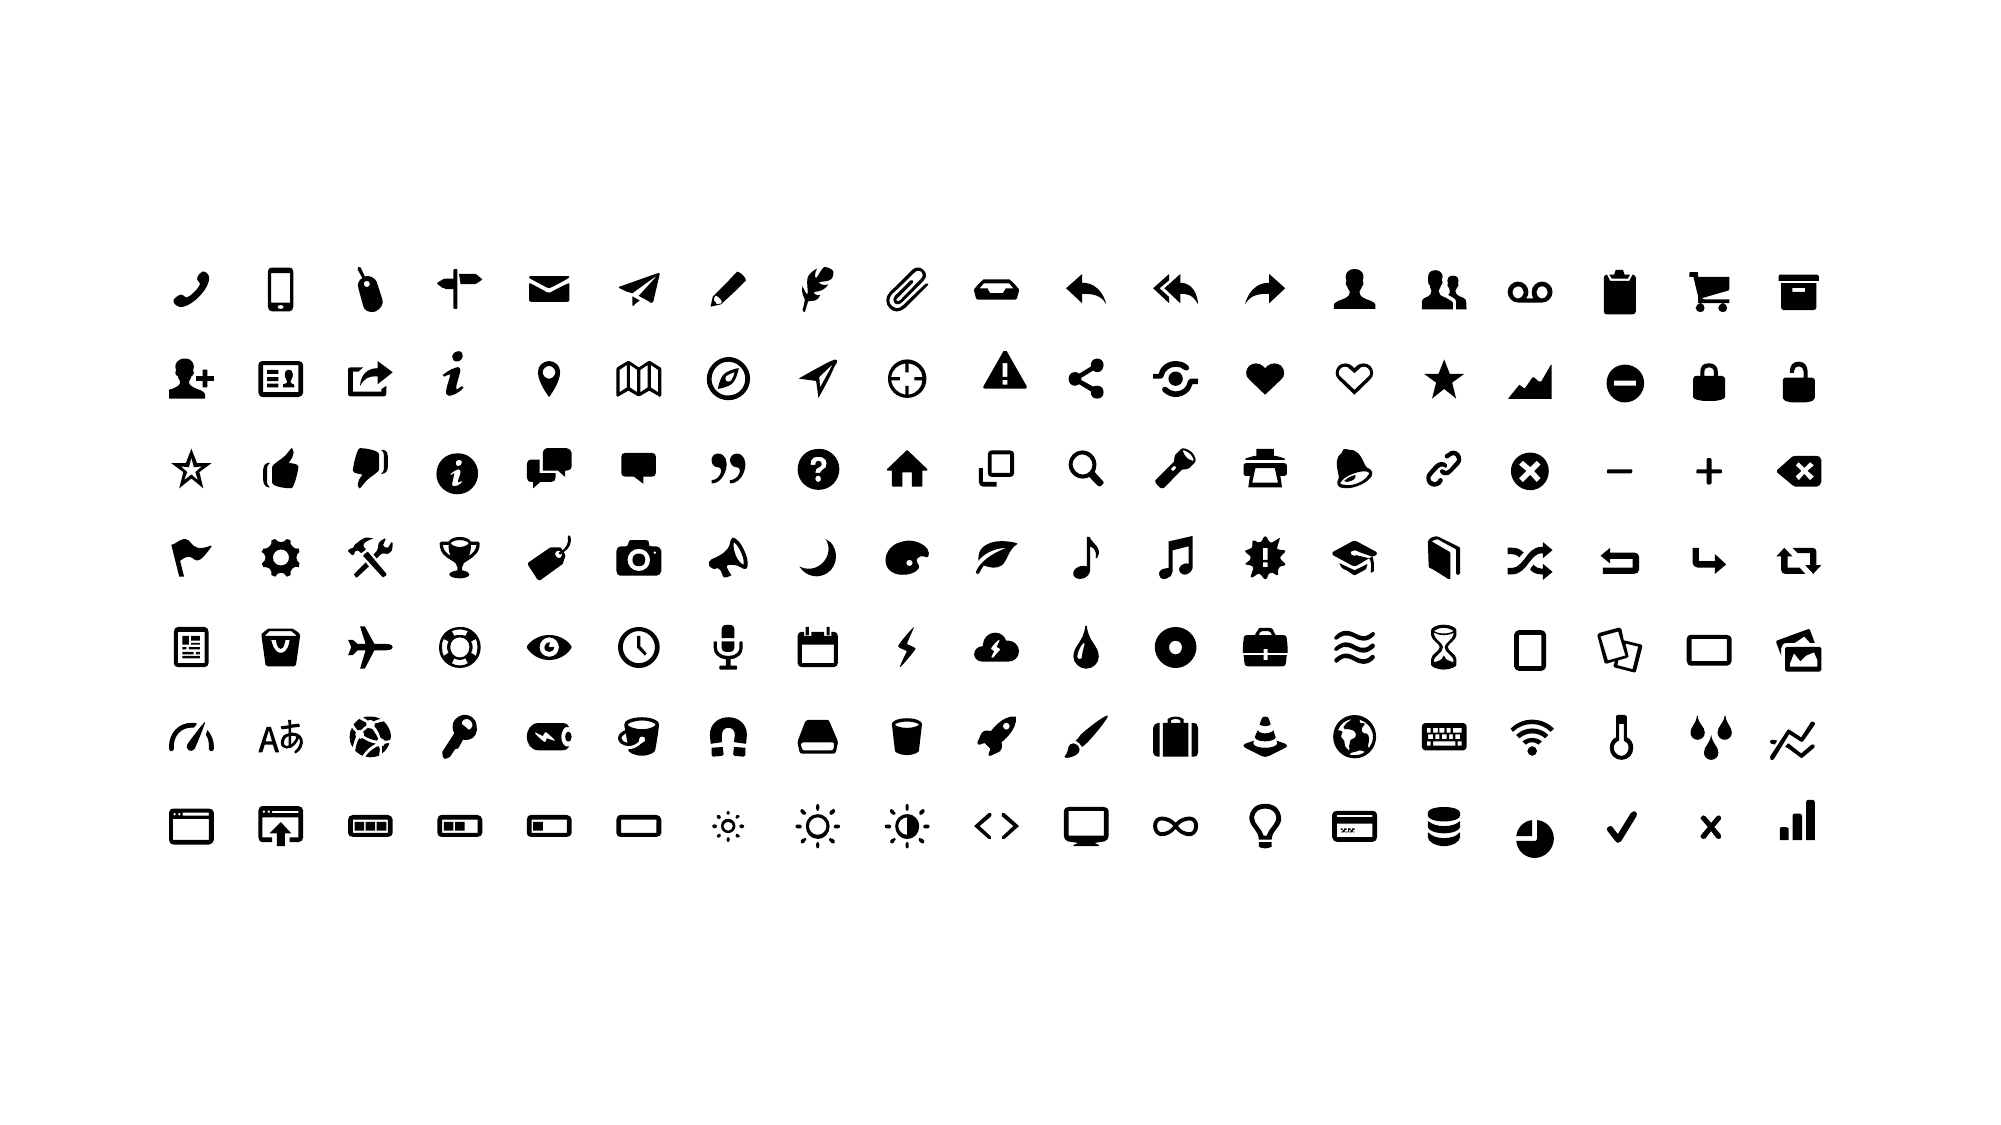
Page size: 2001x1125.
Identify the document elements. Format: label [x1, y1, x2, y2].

text_box [1068, 450, 1104, 487]
text_box [805, 814, 830, 839]
text_box [374, 721, 392, 741]
text_box [186, 722, 206, 751]
text_box [1510, 719, 1554, 732]
text_box [1696, 458, 1723, 485]
text_box [1792, 547, 1822, 574]
text_box [1703, 734, 1719, 760]
text_box [709, 717, 747, 744]
text_box [797, 448, 840, 490]
text_box [1001, 813, 1019, 839]
text_box [890, 837, 896, 844]
text_box [269, 822, 292, 847]
text_box [1242, 627, 1288, 653]
text_box [829, 837, 835, 844]
text_box [887, 359, 927, 398]
text_box [1162, 716, 1189, 757]
text_box [382, 742, 390, 754]
text_box [1246, 363, 1285, 395]
text_box [363, 727, 379, 741]
text_box [1427, 806, 1461, 822]
text_box [1153, 816, 1199, 837]
text_box [886, 267, 929, 312]
text_box [169, 358, 206, 399]
text_box [1243, 730, 1288, 757]
text_box [1424, 359, 1465, 399]
text_box [733, 746, 746, 757]
text_box [1606, 469, 1633, 474]
text_box [437, 269, 458, 309]
text_box [799, 539, 836, 577]
text_box [1530, 563, 1553, 580]
text_box [1700, 815, 1722, 839]
text_box [1507, 281, 1553, 303]
text_box [1335, 363, 1374, 395]
text_box [616, 814, 662, 837]
text_box [1785, 646, 1822, 672]
text_box [632, 296, 640, 307]
text_box [1427, 832, 1461, 847]
text_box [1426, 461, 1447, 487]
text_box [1792, 813, 1803, 841]
text_box [381, 449, 388, 474]
text_box [616, 361, 662, 398]
text_box [526, 723, 570, 751]
text_box [1258, 842, 1272, 849]
text_box [1600, 547, 1640, 574]
text_box [1153, 273, 1170, 304]
text_box [617, 626, 660, 669]
text_box [829, 809, 836, 815]
text_box [261, 628, 301, 667]
text_box [884, 824, 892, 829]
text_box [258, 726, 280, 753]
text_box [1333, 269, 1376, 309]
text_box [1068, 358, 1104, 399]
text_box [1164, 273, 1199, 305]
text_box [721, 818, 736, 834]
text_box [1334, 630, 1375, 641]
text_box [442, 714, 477, 759]
text_box [280, 719, 303, 754]
text_box [1522, 737, 1542, 745]
text_box [975, 541, 1018, 574]
text_box [618, 717, 659, 756]
text_box [1336, 449, 1373, 489]
text_box [800, 809, 807, 815]
text_box [974, 632, 1019, 662]
text_box [891, 718, 923, 756]
text_box [526, 814, 572, 837]
text_box [527, 535, 571, 581]
text_box [1516, 820, 1554, 858]
text_box [618, 272, 660, 303]
text_box [1334, 653, 1375, 664]
text_box [978, 468, 997, 487]
text_box [1332, 810, 1378, 842]
text_box [1153, 722, 1160, 757]
text_box [205, 730, 214, 752]
text_box [173, 271, 210, 308]
text_box [710, 271, 746, 307]
text_box [1427, 536, 1461, 579]
text_box [1243, 655, 1287, 667]
text_box [1510, 452, 1549, 491]
text_box [1606, 364, 1645, 403]
text_box [348, 626, 393, 669]
text_box [353, 718, 367, 731]
text_box [196, 369, 214, 388]
text_box [442, 367, 464, 396]
text_box [706, 356, 751, 401]
text_box [729, 453, 746, 484]
text_box [1514, 630, 1547, 671]
text_box [1781, 283, 1817, 311]
text_box [1690, 715, 1705, 740]
text_box [1603, 269, 1636, 315]
text_box [977, 716, 1016, 756]
text_box [169, 808, 214, 845]
text_box [565, 731, 572, 742]
text_box [1339, 563, 1368, 576]
text_box [526, 634, 572, 661]
text_box [169, 722, 198, 752]
text_box [452, 351, 463, 362]
text_box [1066, 273, 1107, 305]
text_box [1693, 363, 1726, 401]
text_box [1778, 274, 1819, 281]
text_box [1421, 270, 1453, 310]
text_box [711, 453, 727, 484]
text_box [1063, 806, 1109, 847]
text_box [1259, 716, 1271, 727]
text_box [886, 450, 928, 487]
text_box [353, 538, 393, 578]
text_box [529, 276, 570, 289]
text_box [802, 266, 834, 312]
text_box [1527, 746, 1538, 756]
text_box [1168, 371, 1183, 386]
text_box [1806, 799, 1815, 841]
text_box [1158, 535, 1193, 580]
text_box [1776, 547, 1806, 574]
text_box [1153, 361, 1190, 379]
text_box [355, 738, 376, 756]
text_box [1245, 448, 1285, 460]
text_box [918, 837, 925, 844]
text_box [1064, 715, 1108, 758]
text_box [800, 837, 807, 844]
text_box [439, 536, 480, 579]
text_box [1073, 625, 1099, 669]
text_box [797, 719, 838, 754]
text_box [1609, 714, 1634, 760]
text_box [1776, 629, 1815, 656]
text_box [797, 626, 838, 668]
text_box [272, 448, 299, 489]
text_box [1154, 626, 1197, 669]
text_box [898, 626, 916, 668]
text_box [363, 716, 381, 722]
text_box [974, 279, 1019, 300]
text_box [348, 814, 393, 837]
text_box [1245, 536, 1286, 580]
text_box [357, 266, 383, 313]
text_box [365, 746, 380, 758]
text_box [1779, 827, 1789, 841]
text_box [1427, 821, 1461, 834]
text_box [895, 814, 920, 839]
text_box [1508, 364, 1552, 399]
text_box [171, 448, 212, 489]
text_box [798, 359, 838, 398]
text_box [1439, 450, 1462, 476]
text_box [1692, 547, 1727, 574]
text_box [711, 746, 724, 757]
text_box [171, 539, 212, 577]
text_box [983, 351, 1027, 389]
text_box [1686, 634, 1732, 666]
text_box [616, 540, 662, 576]
text_box [173, 626, 209, 668]
text_box [1717, 715, 1732, 740]
text_box [1155, 448, 1196, 489]
text_box [1770, 721, 1815, 760]
text_box [1073, 536, 1099, 579]
text_box [1243, 463, 1287, 488]
text_box [542, 448, 572, 478]
text_box [889, 809, 896, 815]
text_box [258, 361, 304, 398]
text_box [974, 813, 992, 839]
text_box [713, 624, 743, 670]
text_box [709, 537, 748, 578]
text_box [537, 361, 561, 398]
text_box [529, 283, 570, 302]
text_box [1777, 455, 1822, 487]
text_box [459, 273, 483, 285]
text_box [261, 539, 300, 577]
text_box [1516, 728, 1549, 739]
text_box [1689, 272, 1730, 313]
text_box [833, 824, 841, 829]
text_box [267, 267, 294, 312]
text_box [348, 367, 387, 397]
text_box [349, 727, 356, 747]
text_box [1421, 723, 1467, 751]
text_box [439, 626, 481, 668]
text_box [987, 450, 1015, 477]
text_box [1191, 722, 1199, 757]
text_box [348, 537, 373, 556]
text_box [1606, 811, 1637, 843]
text_box [1431, 624, 1457, 670]
text_box [1334, 642, 1375, 653]
text_box [1333, 715, 1377, 759]
text_box [526, 459, 556, 489]
text_box [258, 806, 304, 843]
text_box [263, 462, 270, 488]
text_box [1245, 273, 1286, 305]
text_box [436, 453, 479, 495]
text_box [1782, 361, 1815, 403]
text_box [621, 452, 656, 484]
text_box [360, 361, 393, 386]
text_box [1597, 627, 1643, 673]
text_box [1507, 542, 1553, 575]
text_box [1447, 275, 1467, 310]
text_box [1162, 378, 1199, 398]
text_box [437, 814, 483, 837]
text_box [352, 448, 380, 489]
text_box [1249, 803, 1282, 840]
text_box [1332, 540, 1377, 573]
text_box [885, 540, 929, 575]
